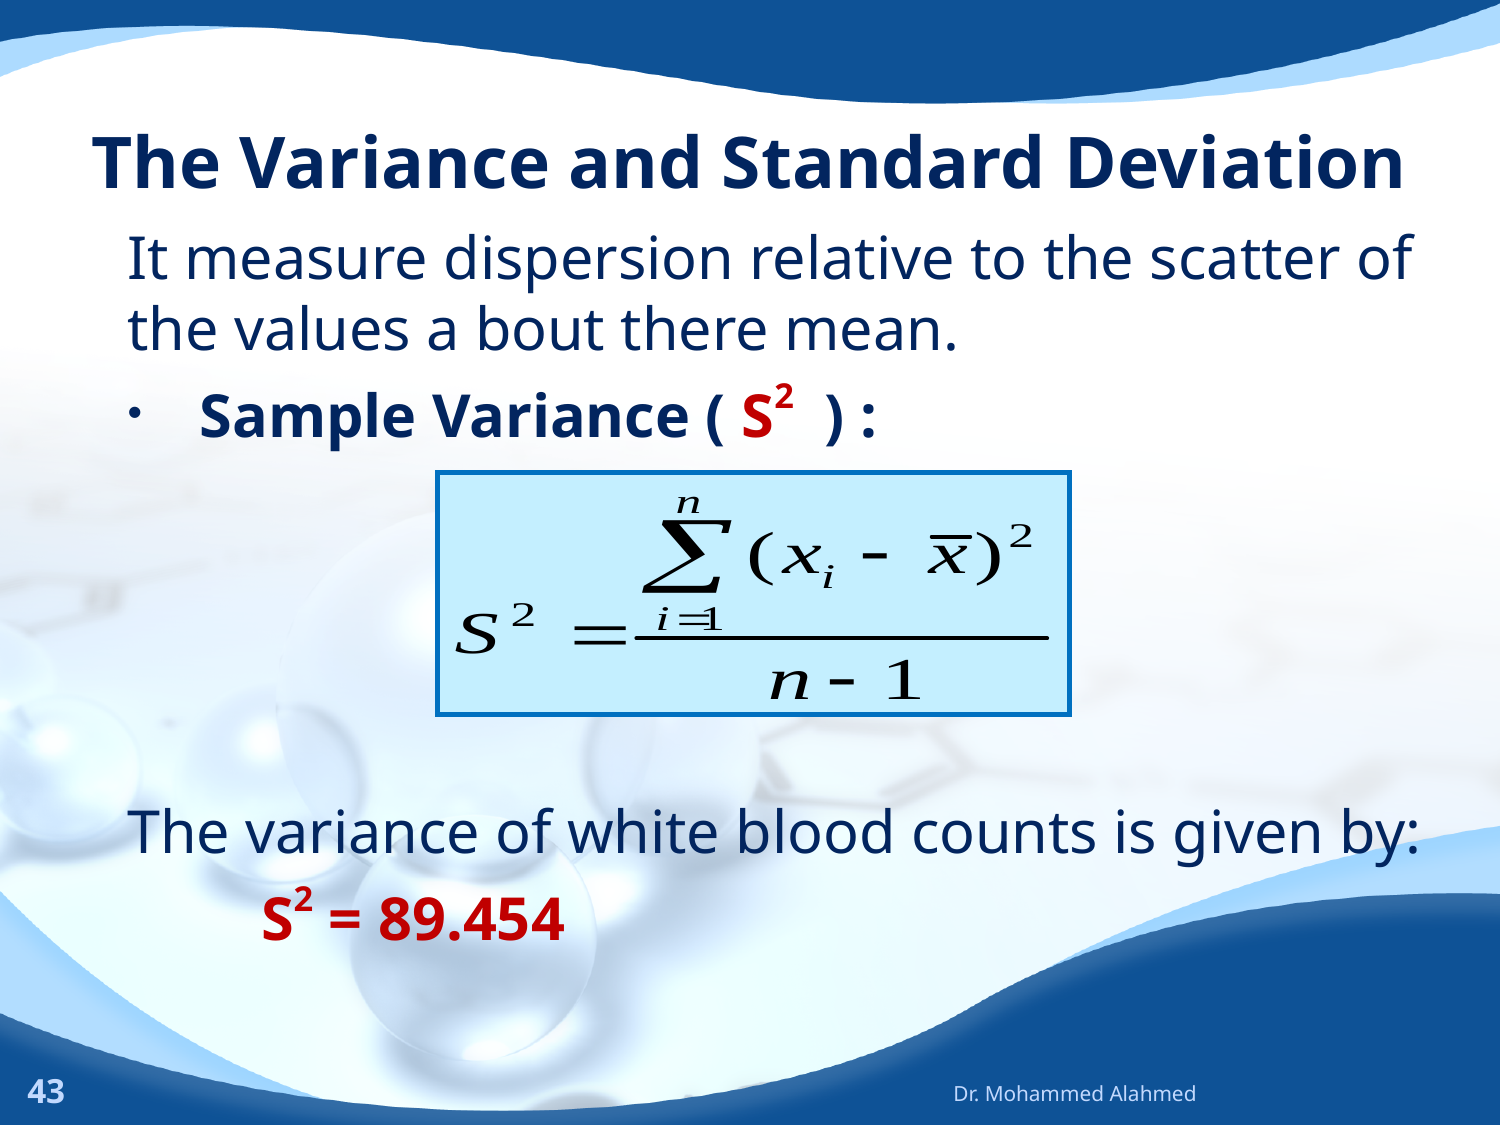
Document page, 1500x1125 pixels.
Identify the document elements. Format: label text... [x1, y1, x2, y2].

picture [0, 0, 1500, 1125]
footer Dr. Mohammed Alahmed [837, 1073, 1313, 1125]
list It measure dispersion relative to the scatter of the values a bout there mean. Sample Variance ( S2 ) : The variance of white blood counts is given by: S2 = 89.454 [112, 212, 1463, 1005]
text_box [439, 474, 1068, 713]
title The Variance and Standard Deviation [76, 107, 1427, 213]
slide_number 43 [12, 1062, 363, 1123]
